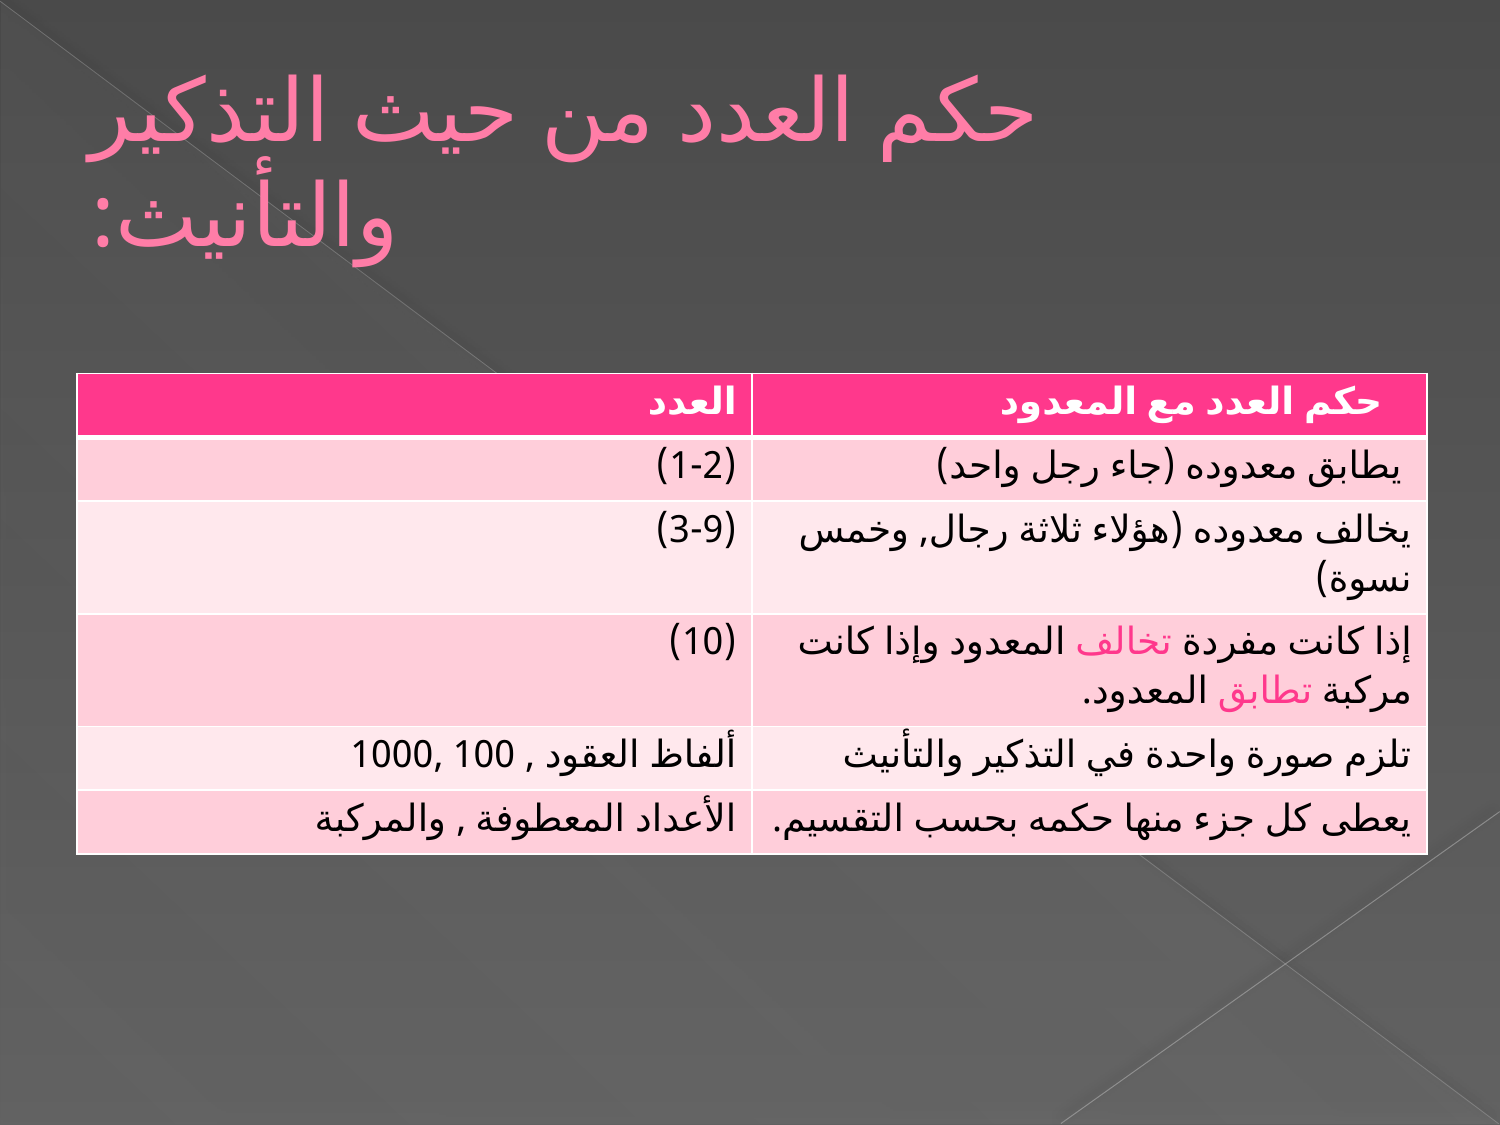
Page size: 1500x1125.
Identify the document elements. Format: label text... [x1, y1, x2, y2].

table_cell تلزم صورة واحدة في التذكير والتأنيث [753, 727, 1426, 789]
table_cell يطابق معدوده (جاء رجل واحد) [753, 440, 1426, 500]
table_cell ألفاظ العقود , 100 ,1000 [78, 727, 751, 789]
table_cell إذا كانت مفردة تخالف المعدود وإذا كانت مركبة تطابق المعدود. [753, 615, 1426, 726]
table_cell (3-9) [78, 502, 751, 613]
table_cell (10) [78, 615, 751, 726]
table_cell يخالف معدوده (هؤلاء ثلاثة رجال, وخمس نسوة) [753, 502, 1426, 613]
table_cell يعطى كل جزء منها حكمه بحسب التقسيم. [753, 791, 1426, 853]
table_header العدد [78, 374, 751, 435]
table_header حكم العدد مع المعدود [753, 374, 1426, 435]
table_cell (1-2) [78, 440, 751, 500]
table_cell الأعداد المعطوفة , والمركبة [78, 791, 751, 853]
title حكم العدد من حيث التذكير والتأنيث: [75, 43, 1425, 274]
